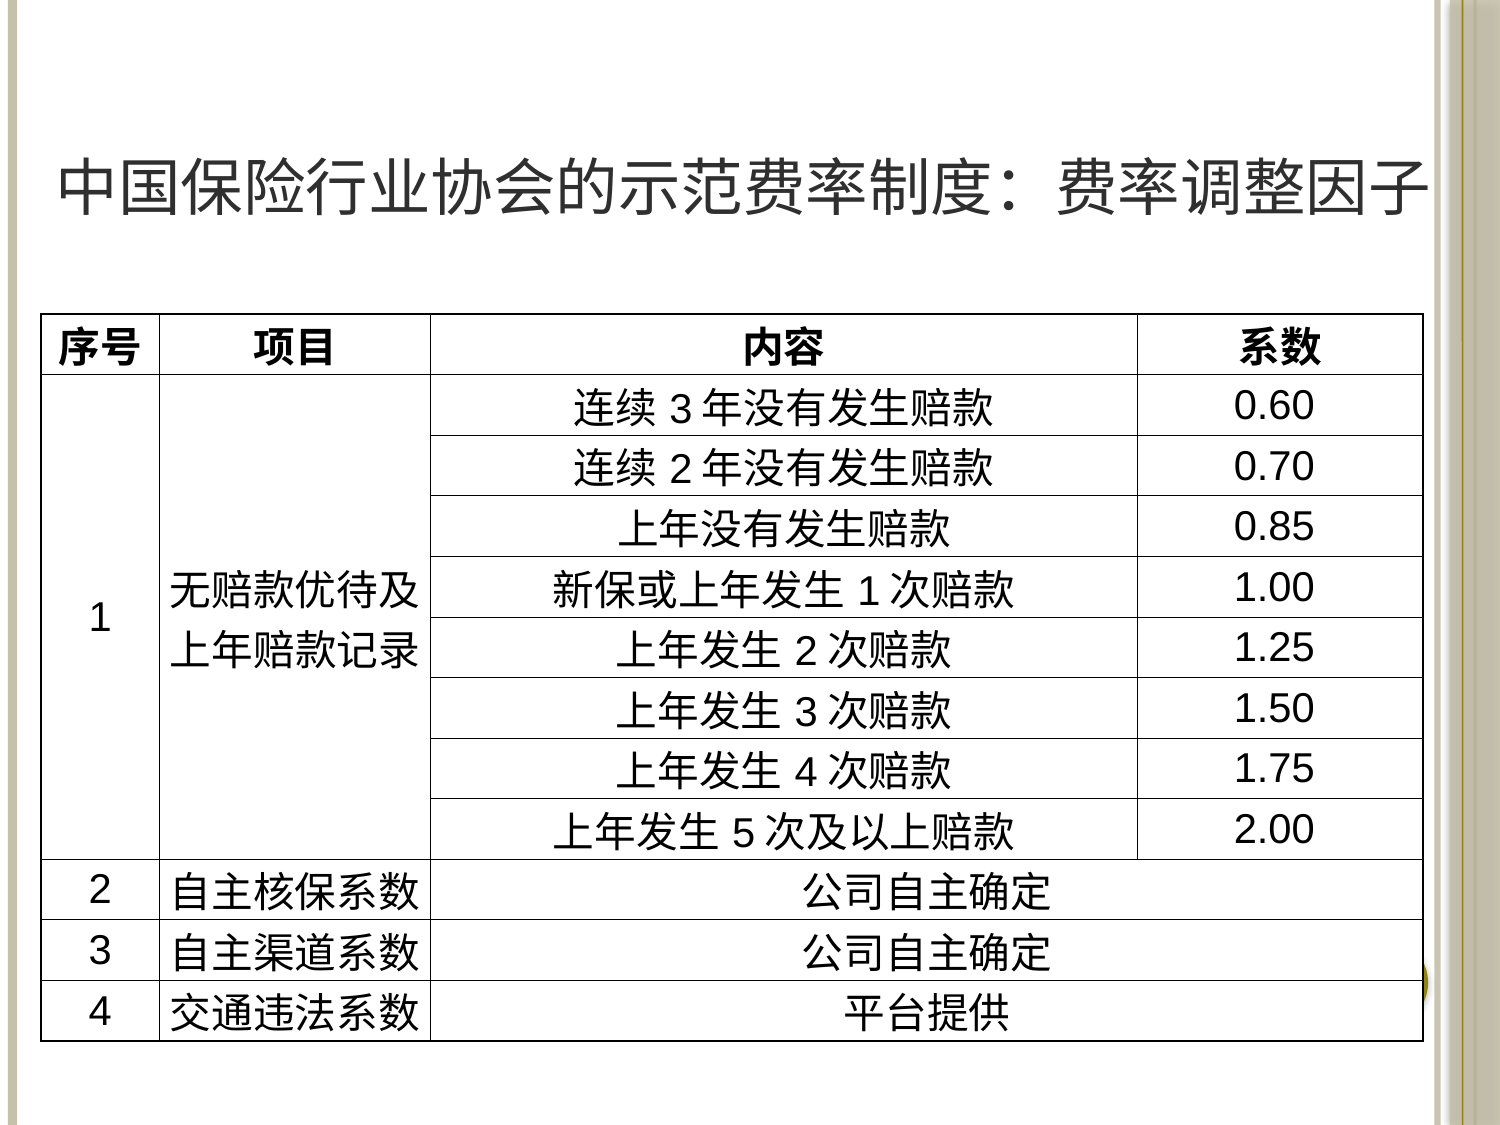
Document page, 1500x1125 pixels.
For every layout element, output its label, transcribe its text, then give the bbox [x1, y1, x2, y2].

table_cell 0.60 [1138, 375, 1422, 435]
table_cell 3 [42, 920, 159, 980]
table_header 系数 [1138, 315, 1422, 374]
table_cell 公司自主确定 [431, 920, 1422, 980]
table_cell 公司自主确定 [431, 860, 1422, 919]
table_cell 连续3年没有发生赔款 [431, 375, 1137, 435]
table_cell 4 [42, 981, 159, 1040]
table_cell 连续2年没有发生赔款 [431, 436, 1137, 495]
table_cell 1.25 [1138, 618, 1422, 677]
table_cell 上年发生5次及以上赔款 [431, 799, 1137, 859]
table_cell 1.75 [1138, 739, 1422, 798]
table_cell 无赔款优待及上年赔款记录 [160, 375, 430, 859]
table_header 项目 [160, 315, 430, 374]
table_header 内容 [431, 315, 1137, 374]
table_cell 1.00 [1138, 557, 1422, 617]
table_cell 上年发生4次赔款 [431, 739, 1137, 798]
table_cell 上年没有发生赔款 [431, 496, 1137, 556]
table_cell 上年发生2次赔款 [431, 618, 1137, 677]
table_cell 自主渠道系数 [160, 920, 430, 980]
table_cell 2.00 [1138, 799, 1422, 859]
table_cell 0.85 [1138, 496, 1422, 556]
table_cell 自主核保系数 [160, 860, 430, 919]
table_cell 交通违法系数 [160, 981, 430, 1040]
table_cell 新保或上年发生1次赔款 [431, 557, 1137, 617]
table_header 序号 [42, 315, 159, 374]
table_cell 2 [42, 860, 159, 919]
table_cell 1 [42, 375, 159, 859]
table_cell 平台提供 [431, 981, 1422, 1040]
table_cell 1.50 [1138, 678, 1422, 738]
table_cell 0.70 [1138, 436, 1422, 495]
table_cell 上年发生3次赔款 [431, 678, 1137, 738]
title 中国保险行业协会的示范费率制度：费率调整因子 [41, 42, 1467, 231]
